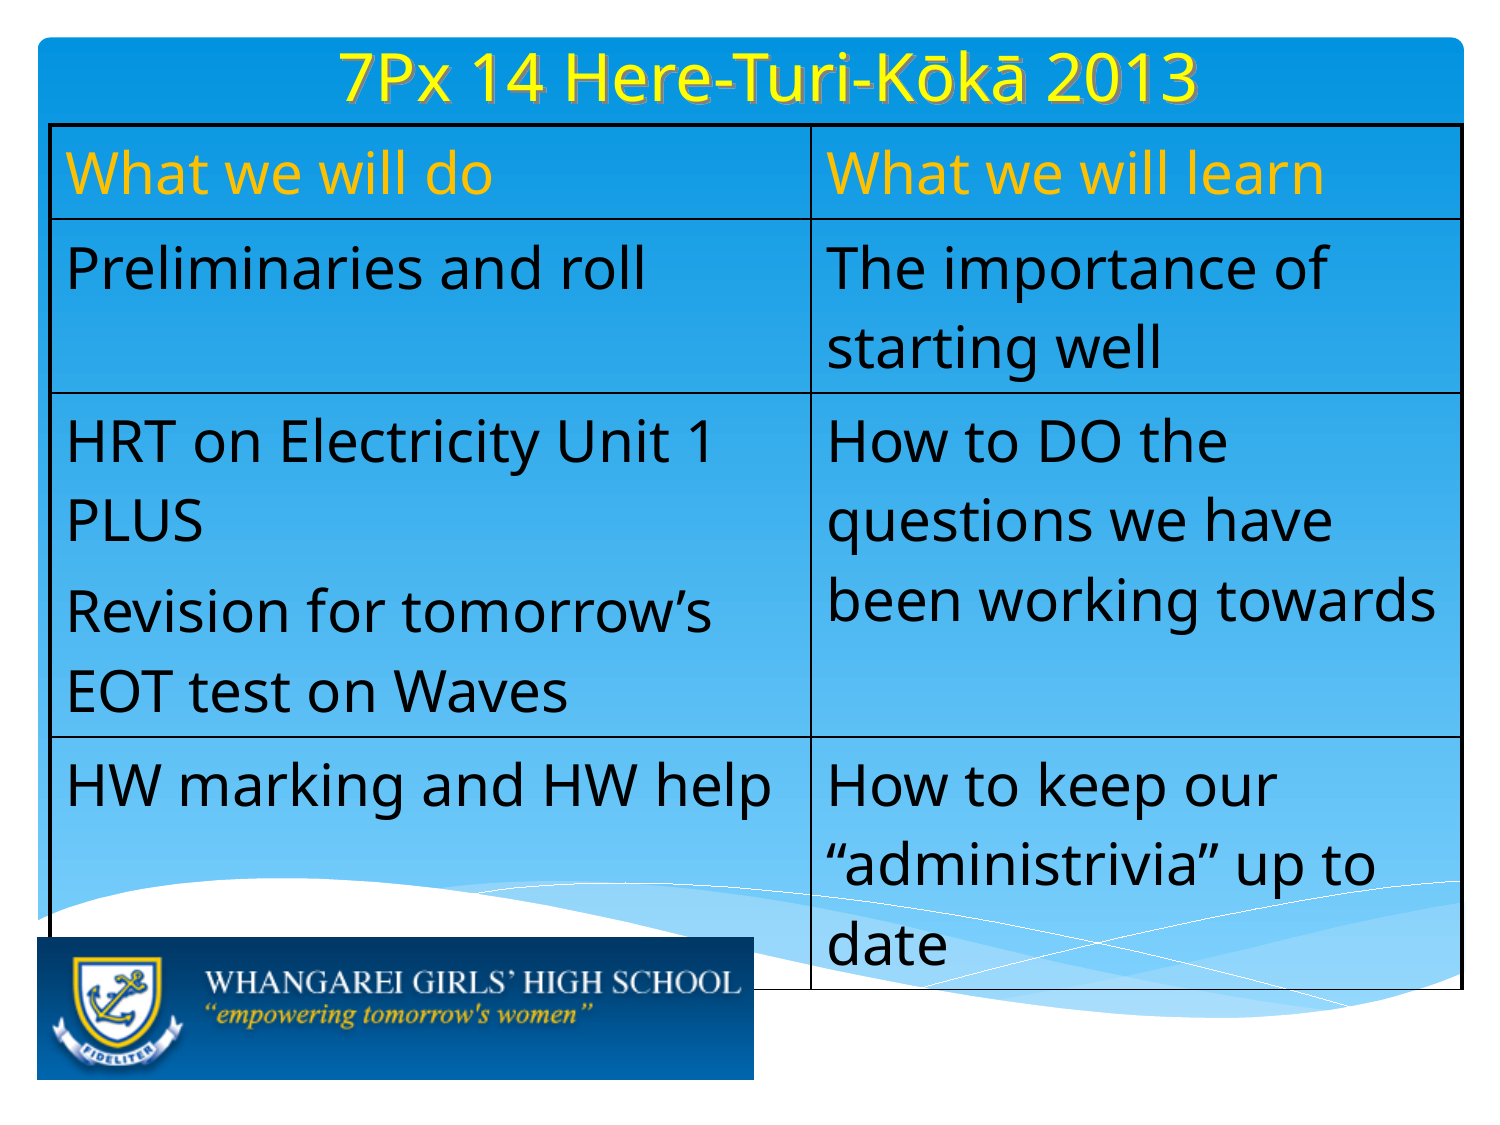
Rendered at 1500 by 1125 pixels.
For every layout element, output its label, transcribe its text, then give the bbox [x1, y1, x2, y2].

table_cell HW marking and HW help [52, 738, 810, 989]
table_header What we will learn [812, 127, 1460, 218]
table_cell HRT on Electricity Unit 1 PLUS Revision for tomorrow’s EOT test on Waves [52, 394, 810, 736]
table_cell The importance of starting well [812, 220, 1460, 392]
table_cell How to DO the questions we have been working towards [812, 394, 1460, 736]
table_cell How to keep our “administrivia” up to date [812, 738, 1460, 989]
table_cell Preliminaries and roll [52, 220, 810, 392]
picture [37, 937, 754, 1080]
text_box 7Px 14 Here-Turi-Kōkā 2013 [162, 24, 1375, 123]
table_header What we will do [52, 127, 810, 218]
